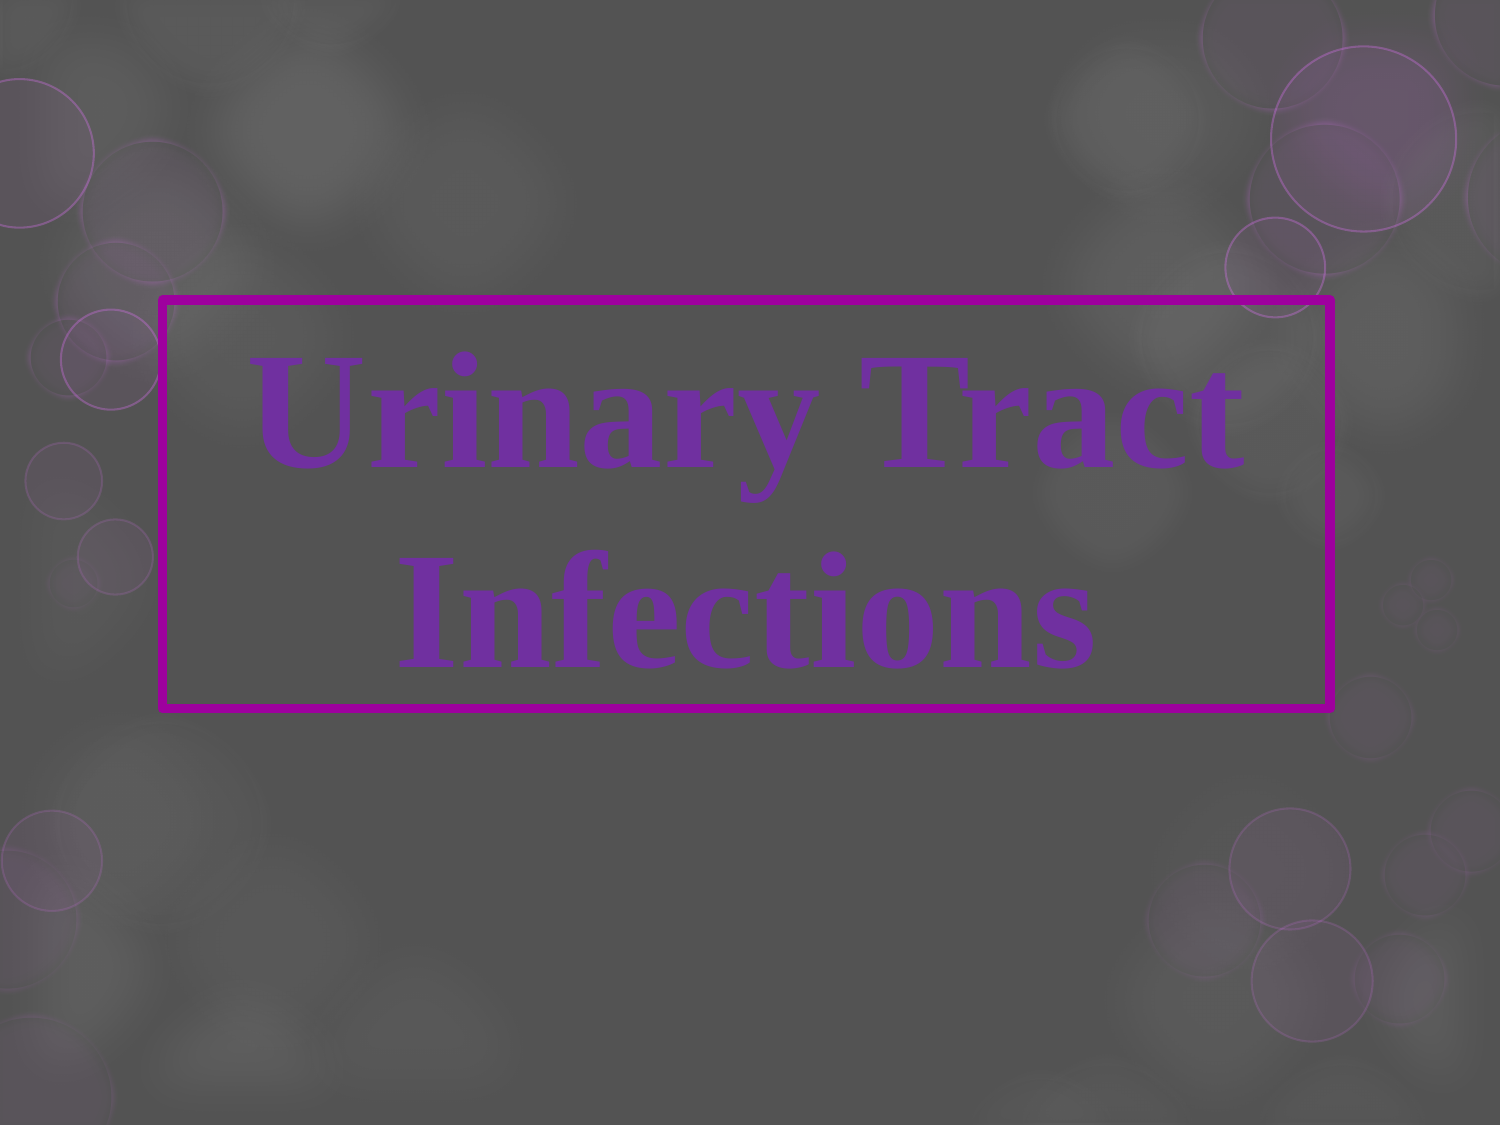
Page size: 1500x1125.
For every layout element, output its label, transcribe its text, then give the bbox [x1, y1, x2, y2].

title Urinary Tract Infections [162, 299, 1330, 709]
